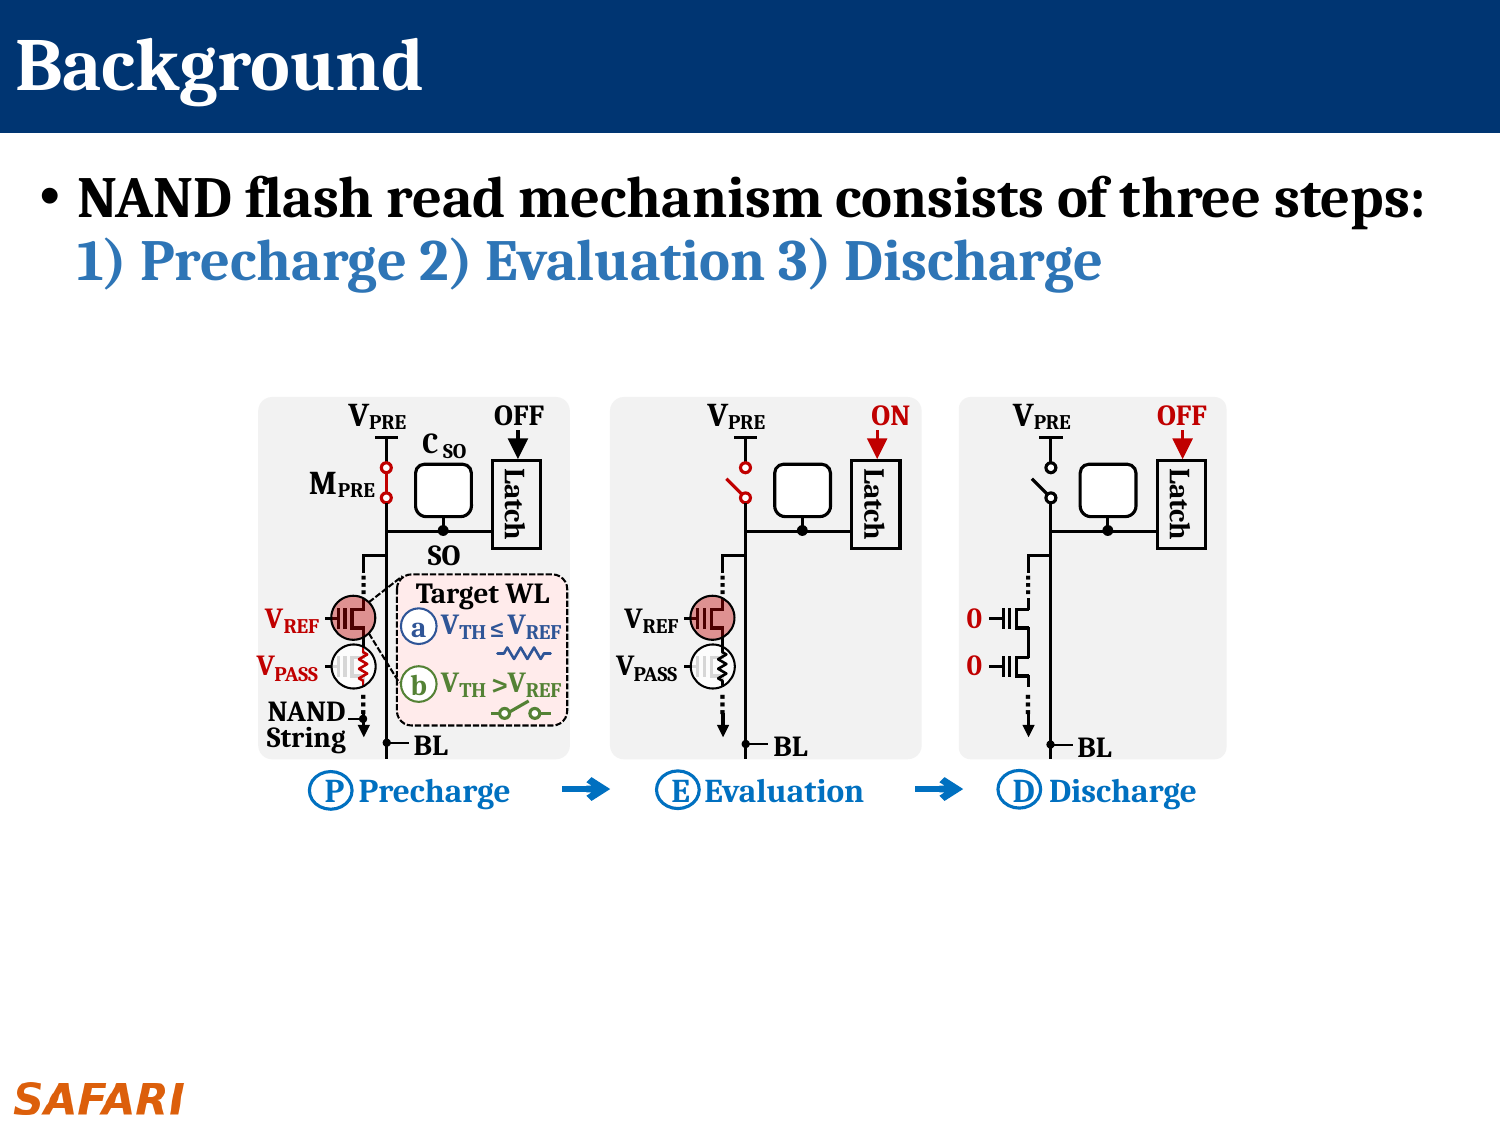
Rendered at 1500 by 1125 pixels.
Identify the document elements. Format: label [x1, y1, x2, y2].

list [24, 159, 1476, 1043]
title [0, 0, 1500, 133]
text_box [235, 388, 1258, 810]
picture [12, 1073, 190, 1125]
